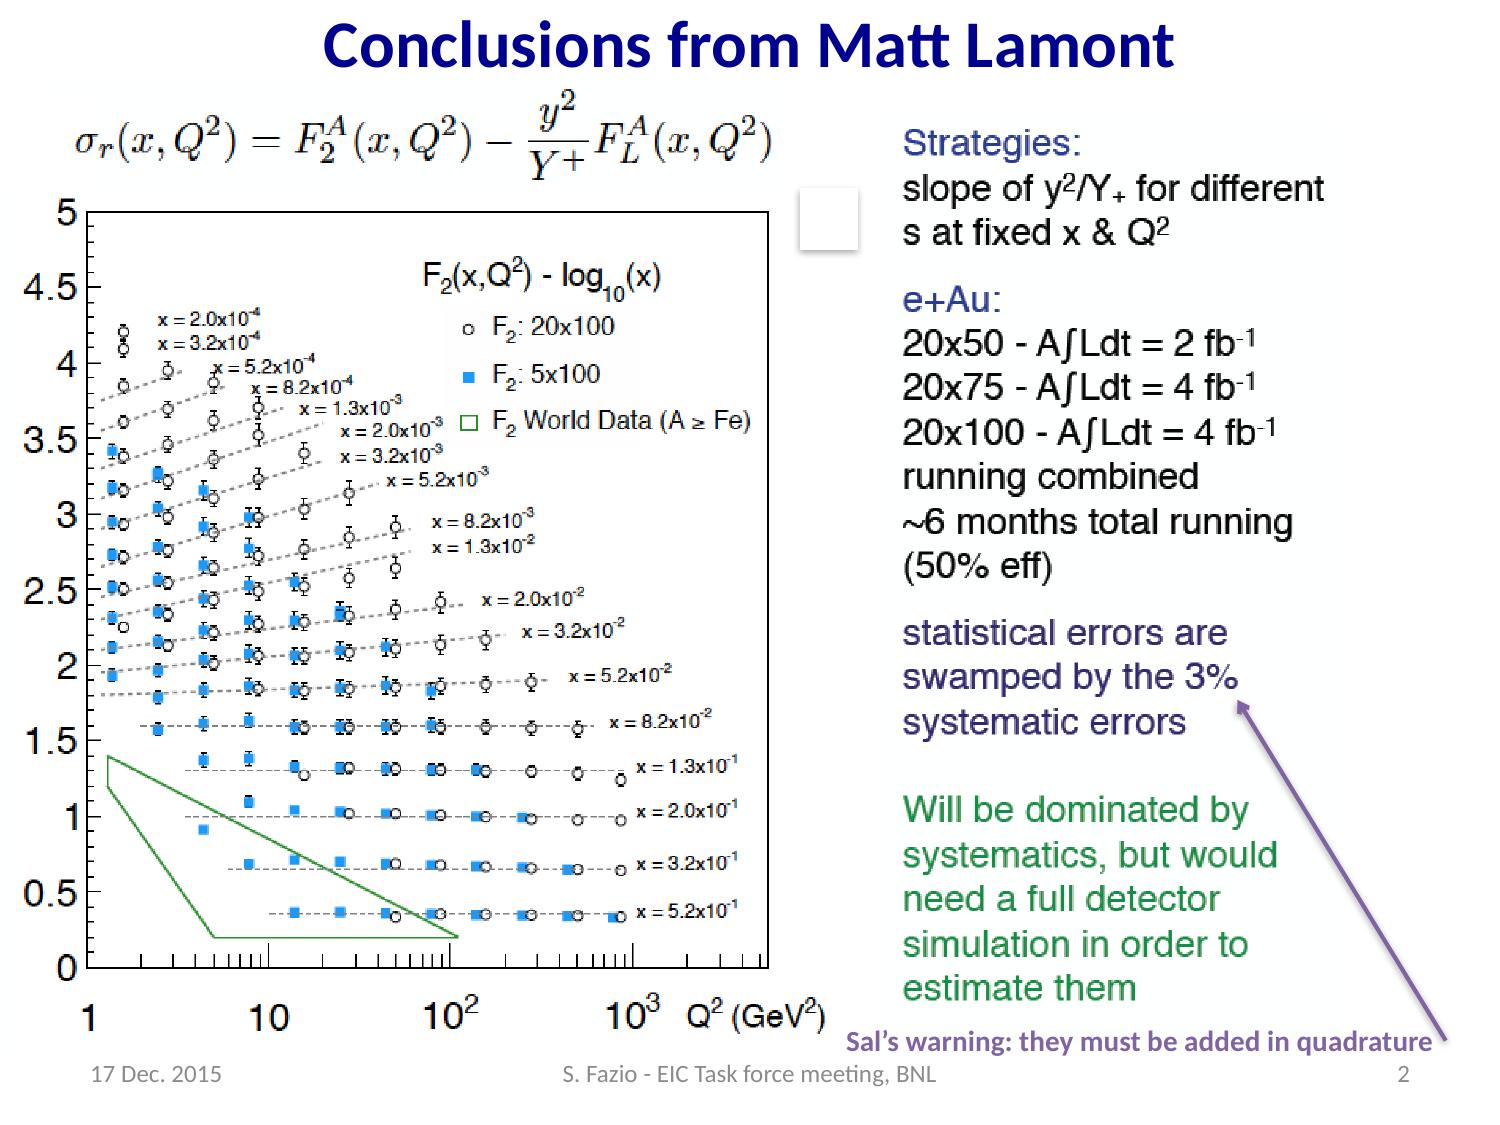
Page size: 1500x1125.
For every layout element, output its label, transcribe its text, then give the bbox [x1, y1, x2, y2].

picture [53, 75, 787, 188]
slide_number 2 [1074, 1075, 1425, 1103]
text_box Conclusions from Matt Lamont [309, 0, 1192, 89]
footer S. Fazio - EIC Task force meeting, BNL [512, 1060, 988, 1103]
picture [879, 116, 1338, 699]
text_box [830, 699, 1497, 1067]
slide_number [75, 1060, 425, 1103]
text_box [0, 187, 859, 1052]
